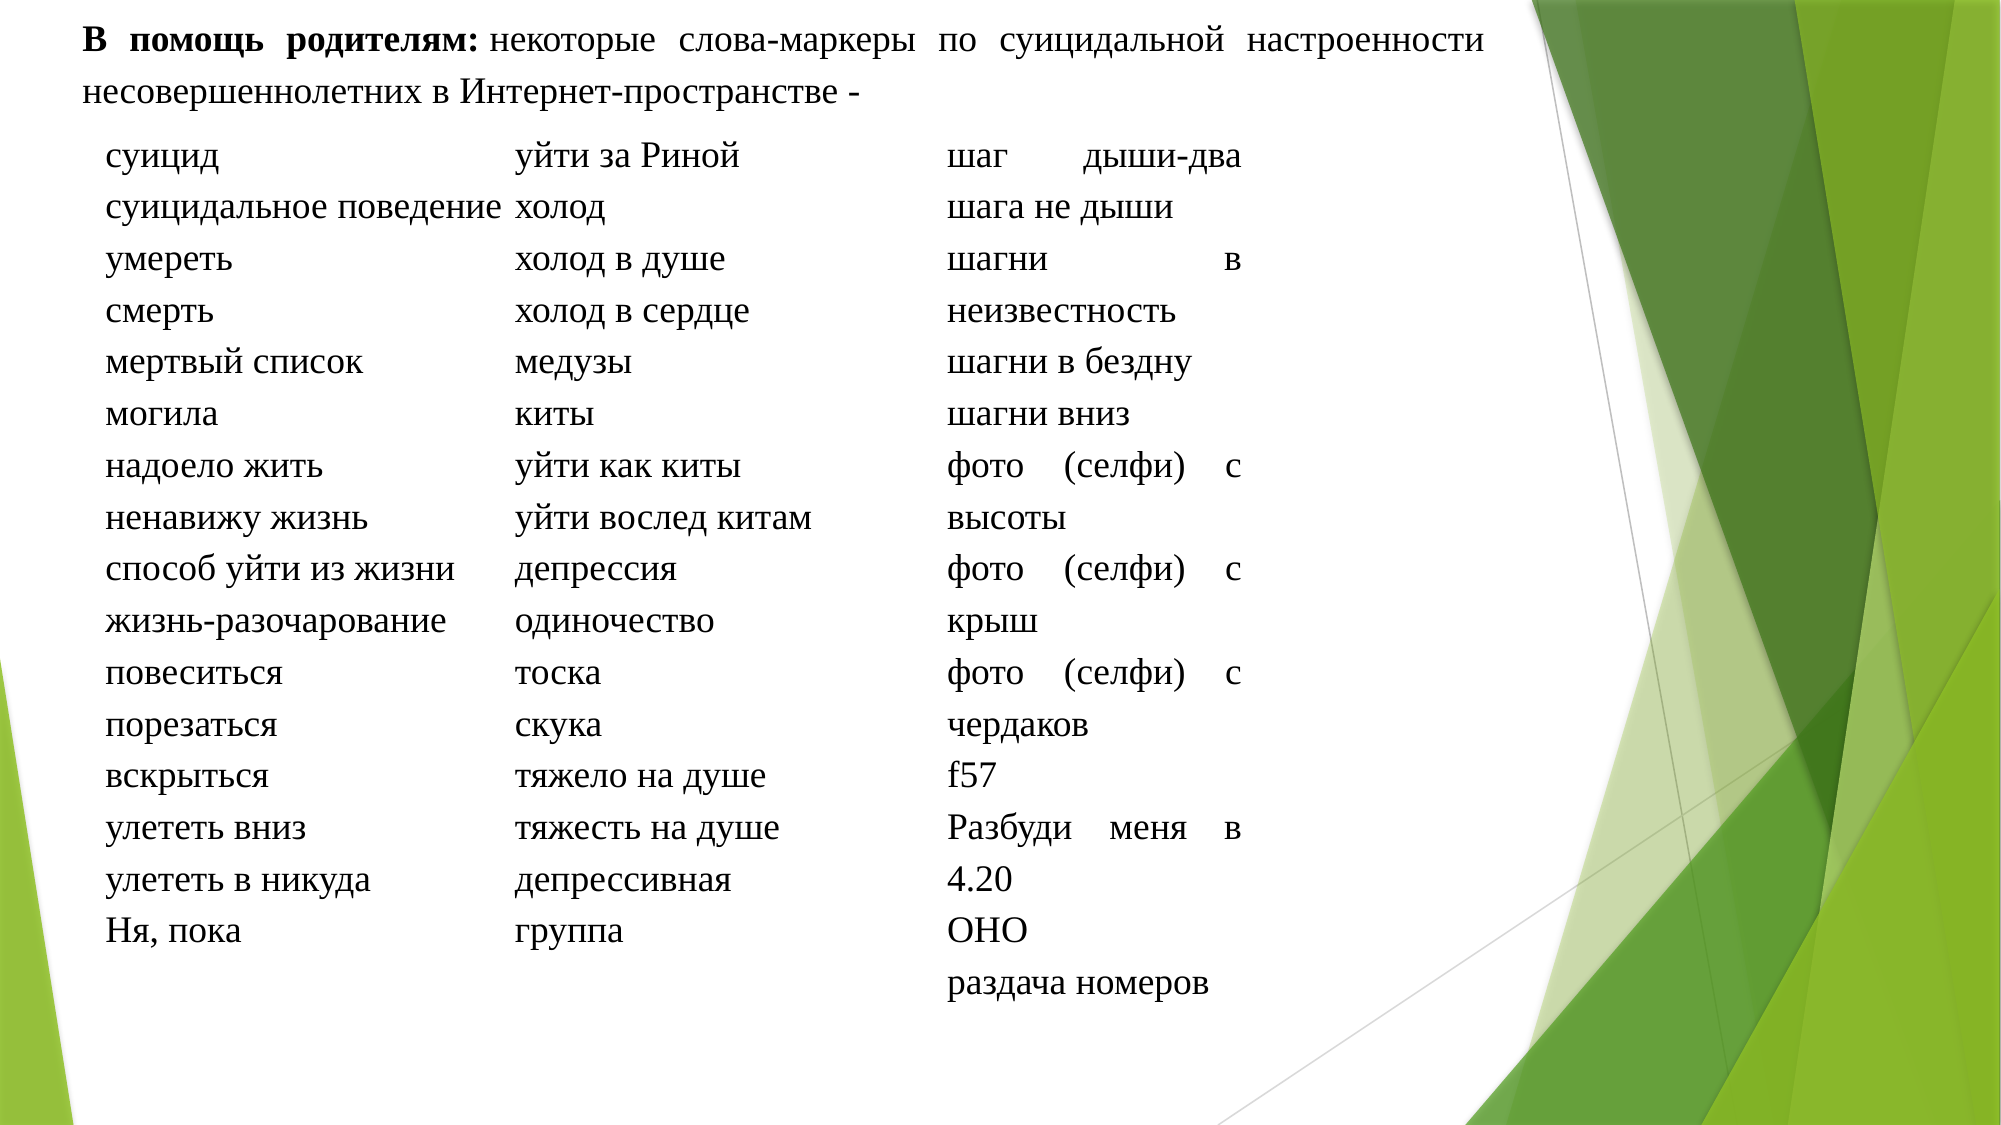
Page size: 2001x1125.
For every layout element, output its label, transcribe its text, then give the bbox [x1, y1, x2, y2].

text_box шаг дыши-два шага не дыши шагни в неизвестность шагни в бездну шагни вниз фото (селфи) с высоты фото (селфи) с крыш фото (селфи) с чердаков f57 Разбуди меня в 4.20 ОНО раздача номеров [932, 115, 1257, 1010]
text_box суицид суицидальное поведение умереть смерть мертвый список могила надоело жить ненавижу жизнь способ уйти из жизни жизнь-разочарование повеситься порезаться вскрыться улететь вниз улететь в никуда Ня, пока [90, 115, 524, 998]
text_box уйти за Риной холод холод в душе холод в сердце медузы киты уйти как киты уйти вослед китам депрессия одиночество тоска скука тяжело на душе тяжесть на душе депрессивная группа [499, 115, 854, 958]
text_box В помощь родителям: некоторые слова-маркеры по суицидальной настроенности несовершеннолетних в Интернет-пространстве - [67, 0, 1500, 119]
